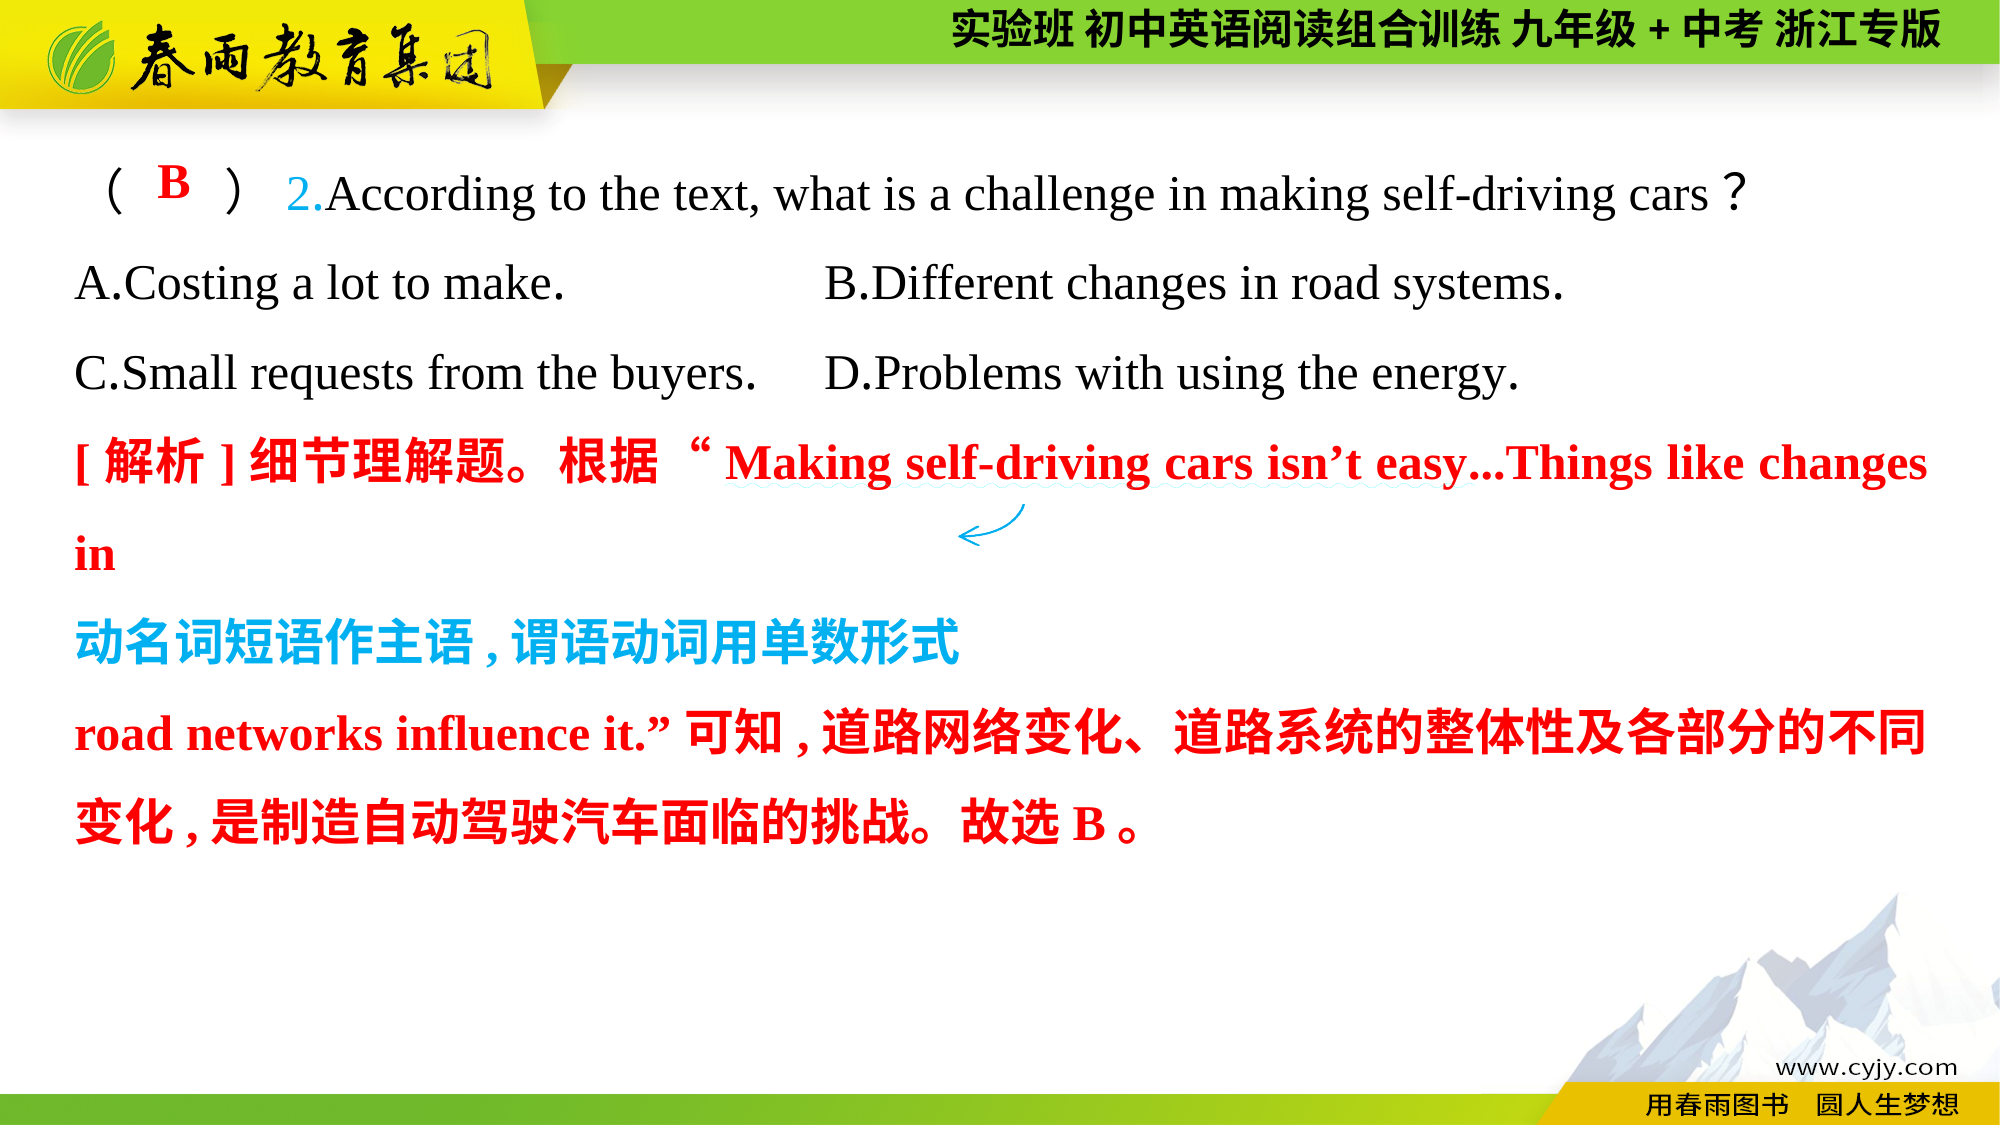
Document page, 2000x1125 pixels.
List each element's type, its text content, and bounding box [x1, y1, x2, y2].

picture [0, 0, 2000, 1125]
text_box B [142, 140, 206, 216]
text_box [解析]细节理解题。根据“Making self-driving cars isn’t easy...Things like changes in 动名词短语作主语,谓语动词用单数形式 road networks influence it.”可知,道路网络变化、道路系统的整体性及各部分的不同变化,是制造自动驾驶汽车面临的挑战。故选B。 [59, 392, 1944, 858]
list （ ）2.According to the text, what is a challenge in making self-driving cars？ A.Costing a lot to make. B.Different changes in road systems. C.Small requests from the buyers. D.Problems with using the energy. [59, 122, 1944, 392]
